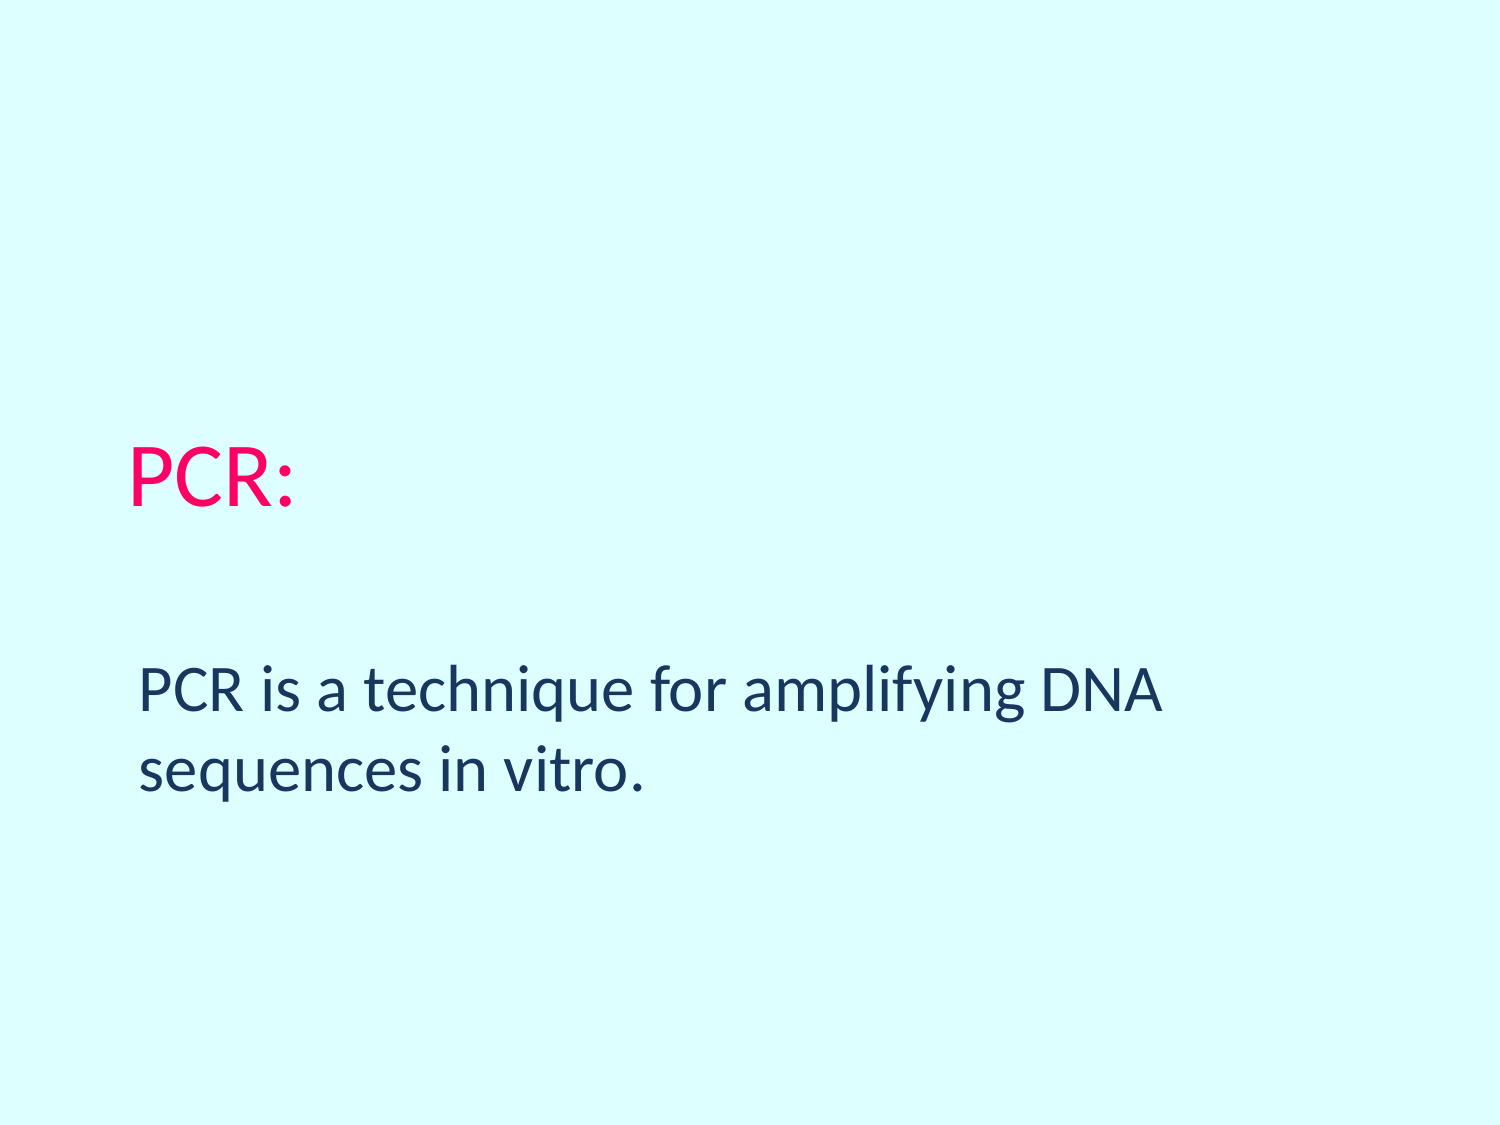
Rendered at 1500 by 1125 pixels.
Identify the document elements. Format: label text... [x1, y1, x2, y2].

title PCR: [112, 349, 1388, 591]
subtitle PCR is a technique for amplifying DNA sequences in vitro. [123, 637, 1400, 925]
